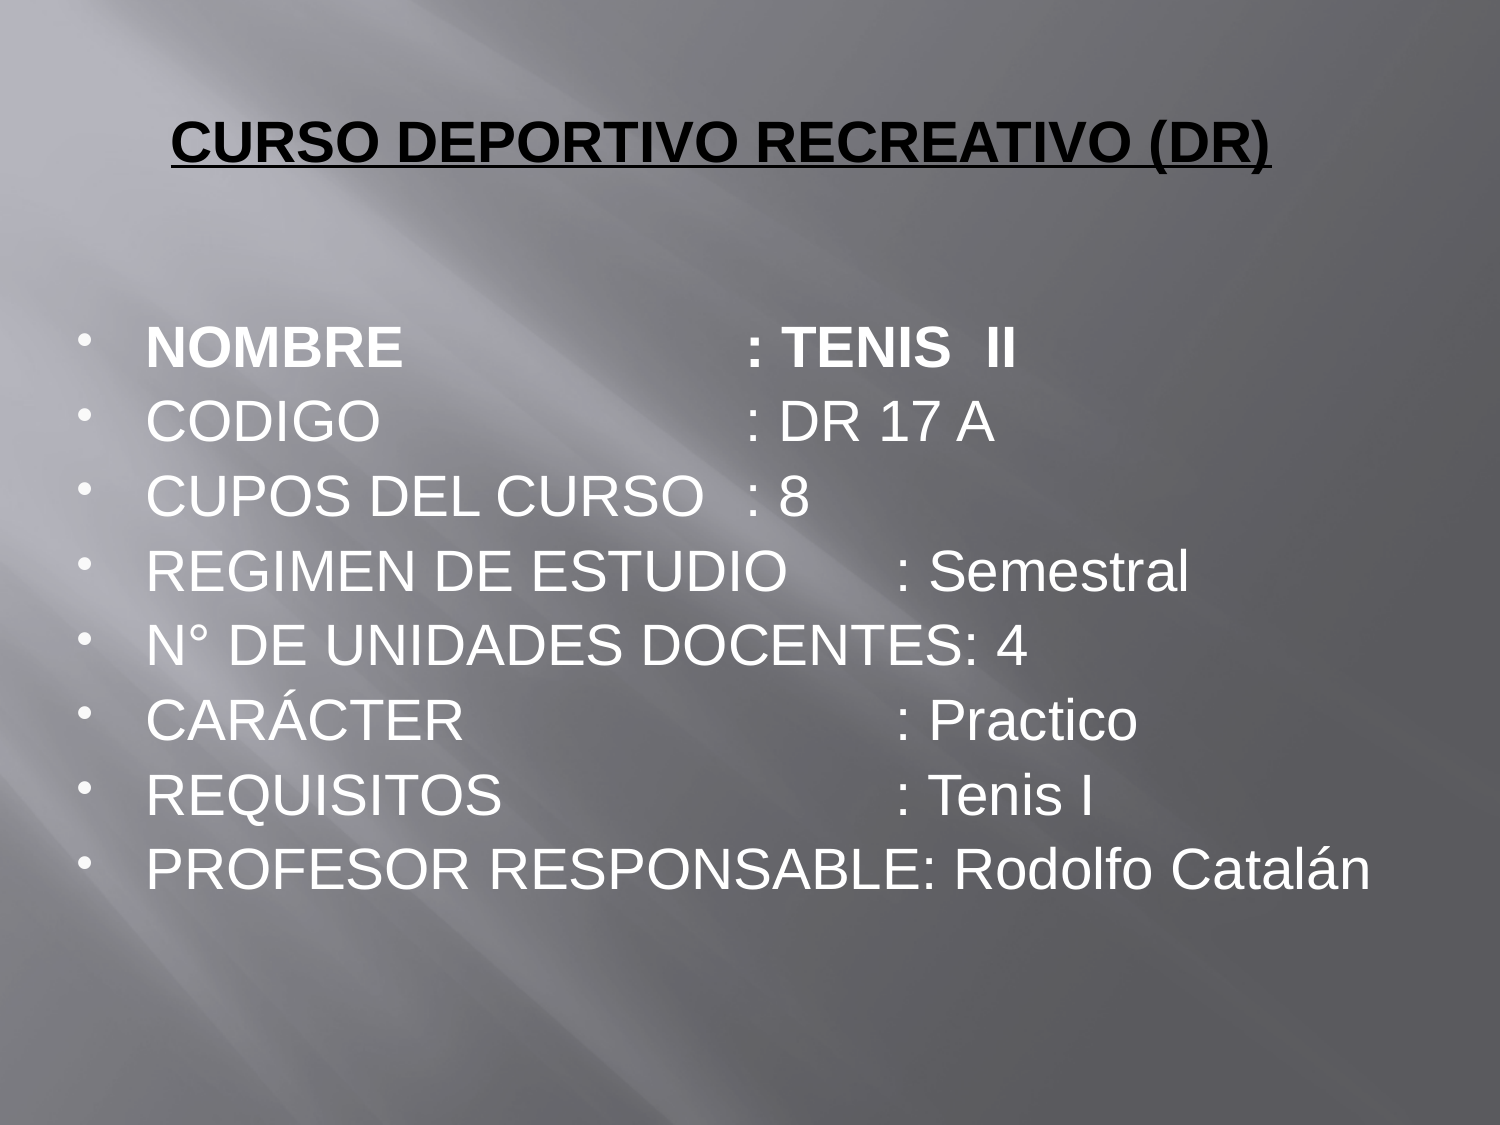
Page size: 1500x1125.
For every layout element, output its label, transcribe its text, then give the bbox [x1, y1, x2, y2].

title CURSO DEPORTIVO RECREATIVO (DR) [0, 45, 1459, 233]
list NOMBRE : TENIS II CODIGO : DR 17 A CUPOS DEL CURSO : 8 REGIMEN DE ESTUDIO : Semestral N° DE UNIDADES DOCENTES: 4 CARÁCTER : Practico REQUISITOS : Tenis I PROFESOR RESPONSABLE: Rodolfo Catalán [41, 309, 1459, 1047]
